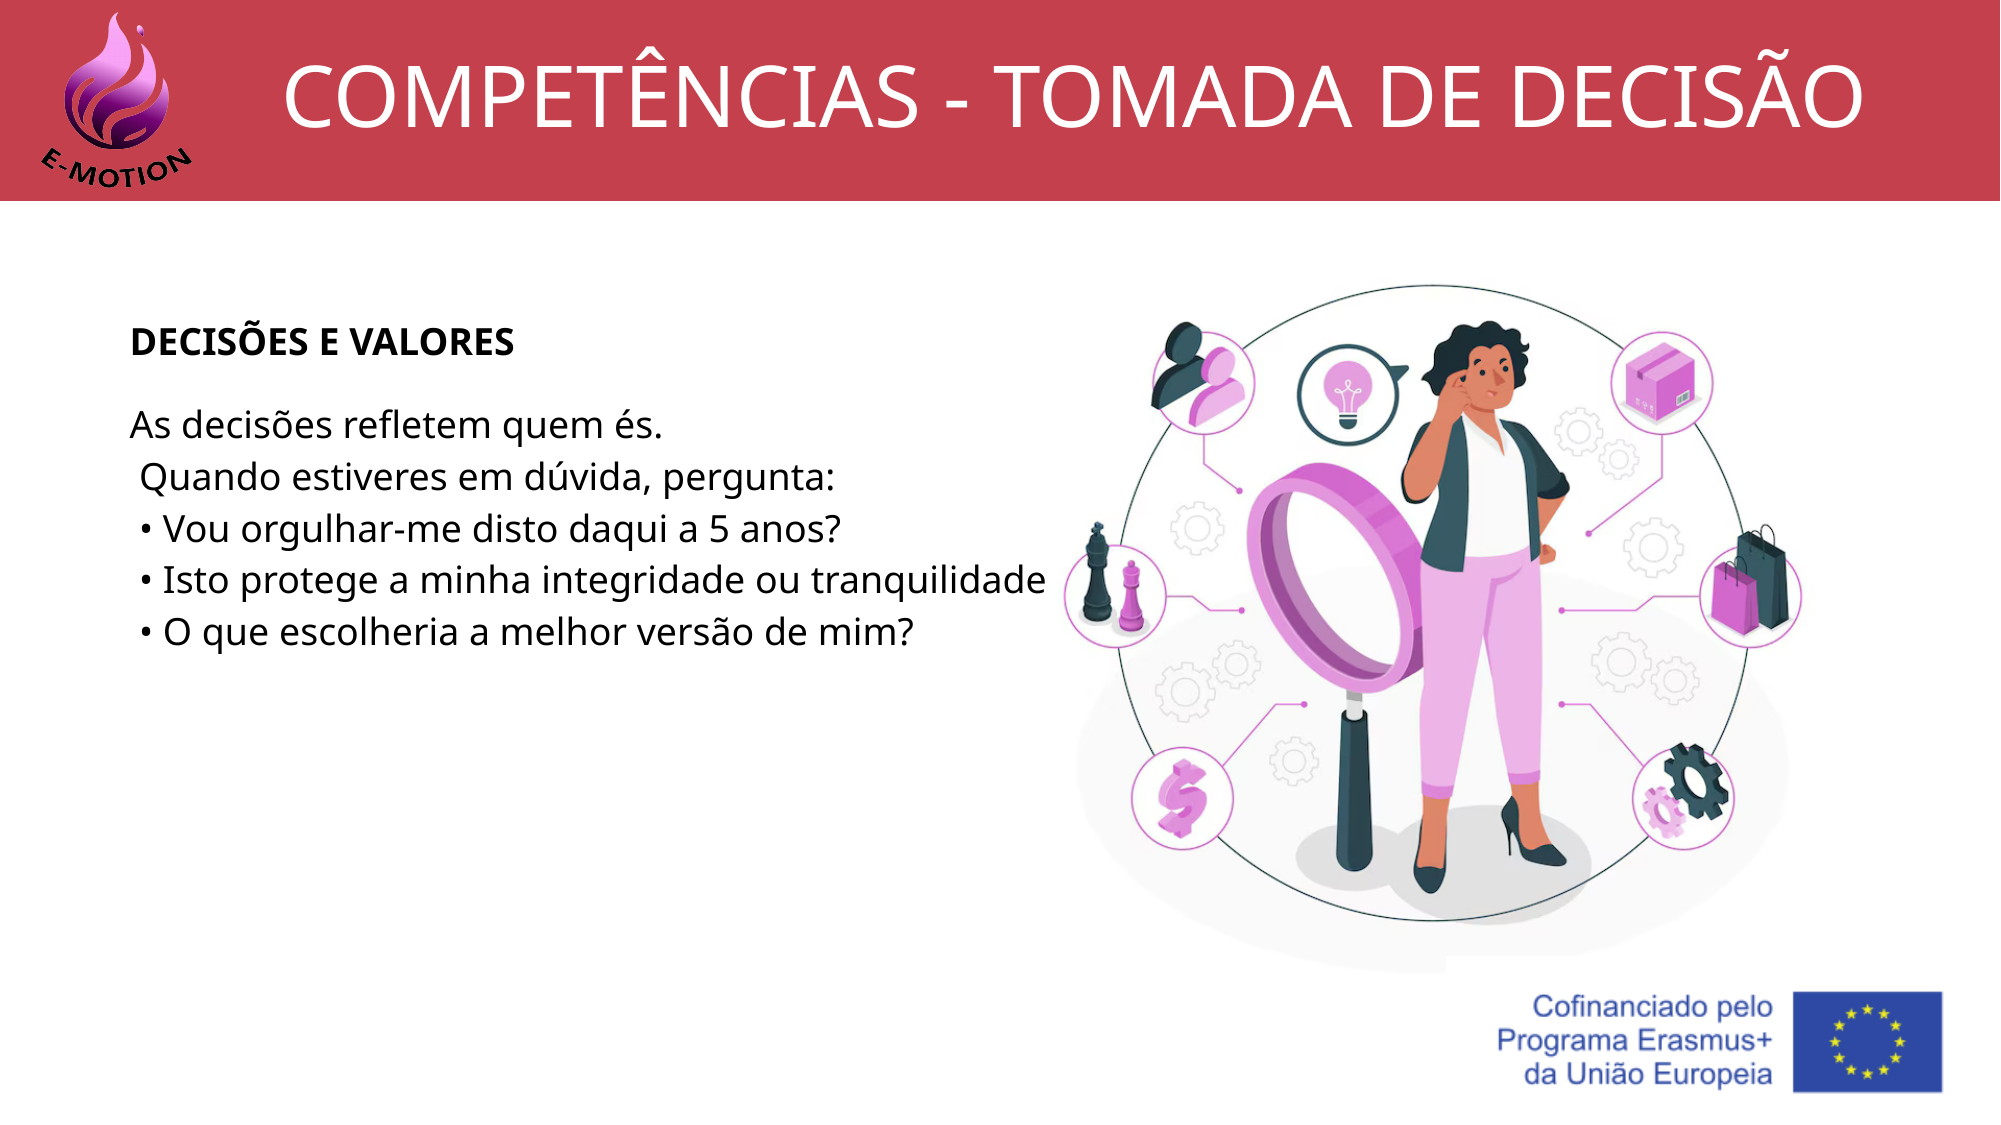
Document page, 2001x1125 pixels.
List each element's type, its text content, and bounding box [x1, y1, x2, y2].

picture [1047, 217, 2000, 1125]
text_box DECISÕES E VALORES As decisões refletem quem és. Quando estiveres em dúvida, pergunta: • Vou orgulhar-me disto daqui a 5 anos? • Isto protege a minha integridade ou tranquilidade? • O que escolheria a melhor versão de mim? [114, 303, 1042, 737]
text_box COMPETÊNCIAS - TOMADA DE DECISÃO [257, 34, 1884, 165]
picture [0, 0, 253, 247]
